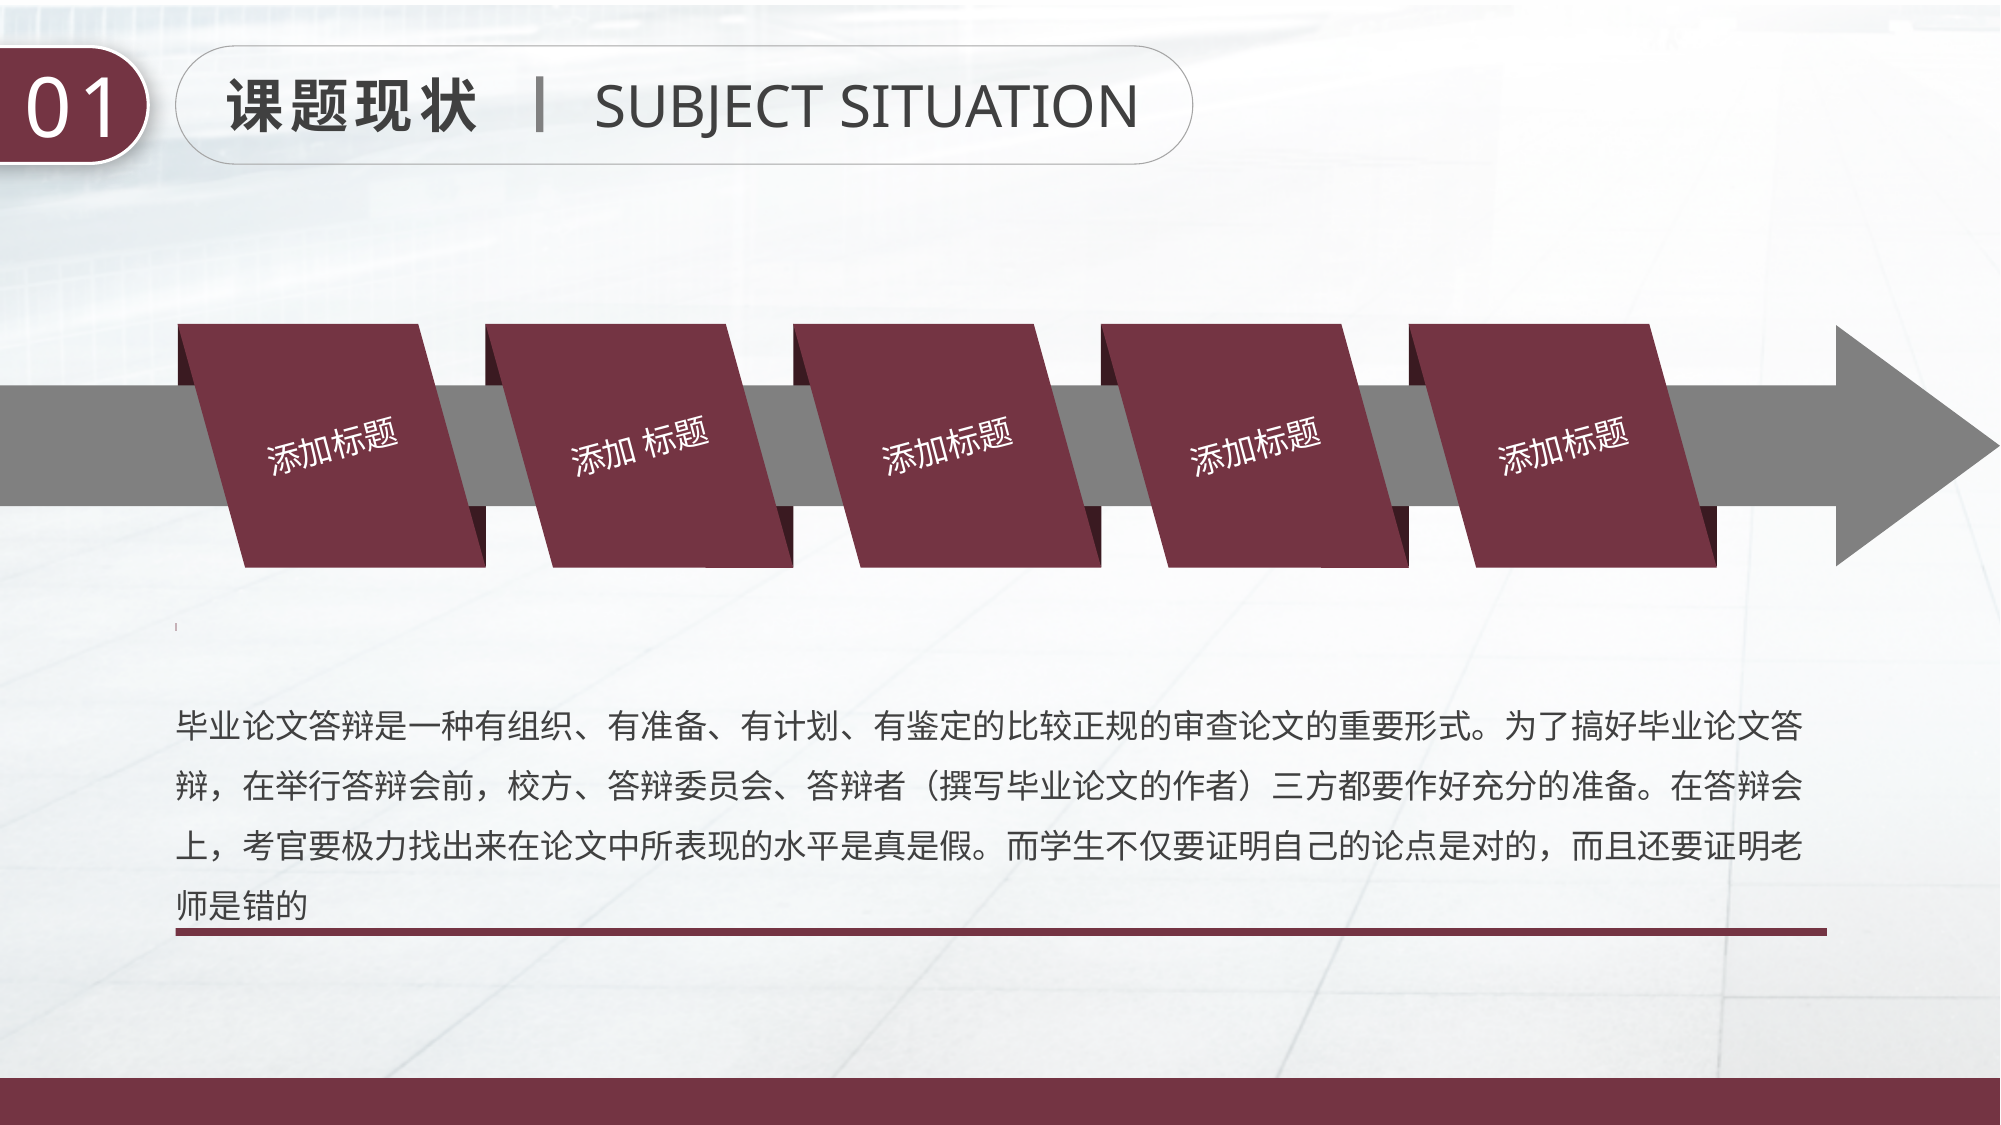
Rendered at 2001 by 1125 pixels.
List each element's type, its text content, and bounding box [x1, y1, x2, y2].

text_box 课题现状 [210, 61, 506, 147]
text_box [535, 75, 545, 133]
text_box [174, 44, 1194, 166]
text_box SUBJECT SITUATION [579, 61, 1157, 147]
picture [0, 0, 2001, 1125]
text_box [0, 288, 2000, 604]
text_box [0, 1077, 2000, 1125]
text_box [0, 46, 149, 164]
